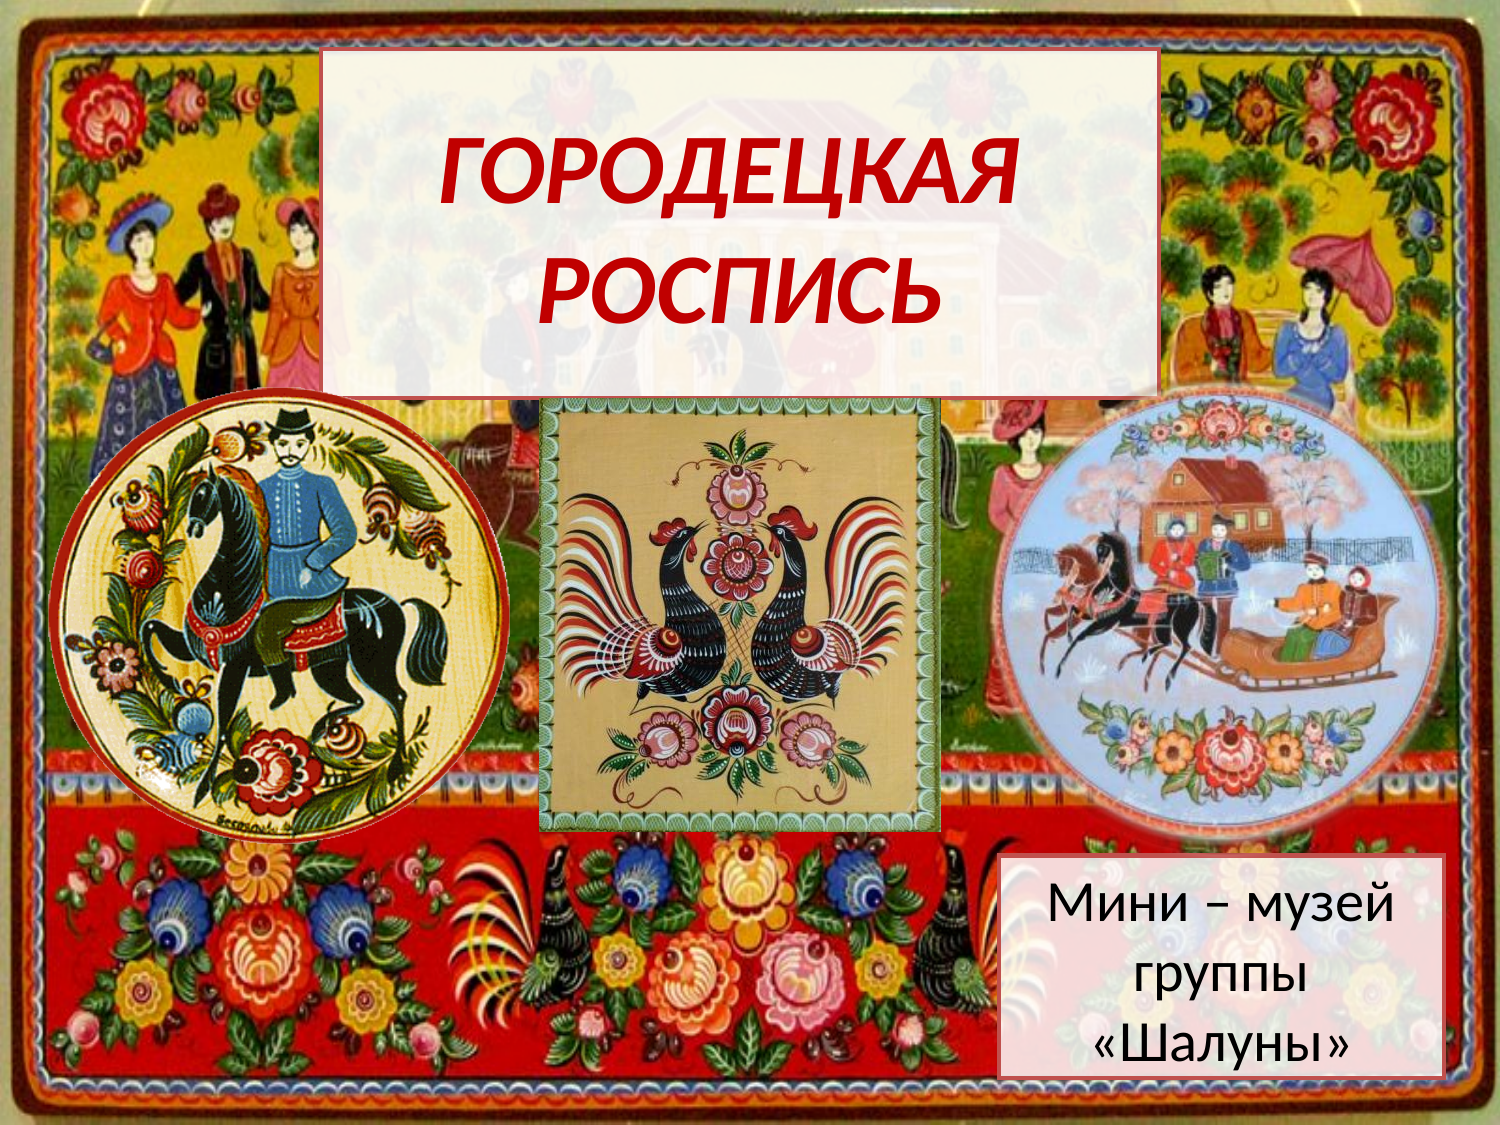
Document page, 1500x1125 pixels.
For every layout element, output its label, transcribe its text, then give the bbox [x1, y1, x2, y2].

subtitle Мини – музей группы «Шалуны» [997, 874, 1446, 1080]
picture [0, 0, 1500, 1125]
title ГОРОДЕЦКАЯ РОСПИСЬ [319, 47, 1161, 400]
